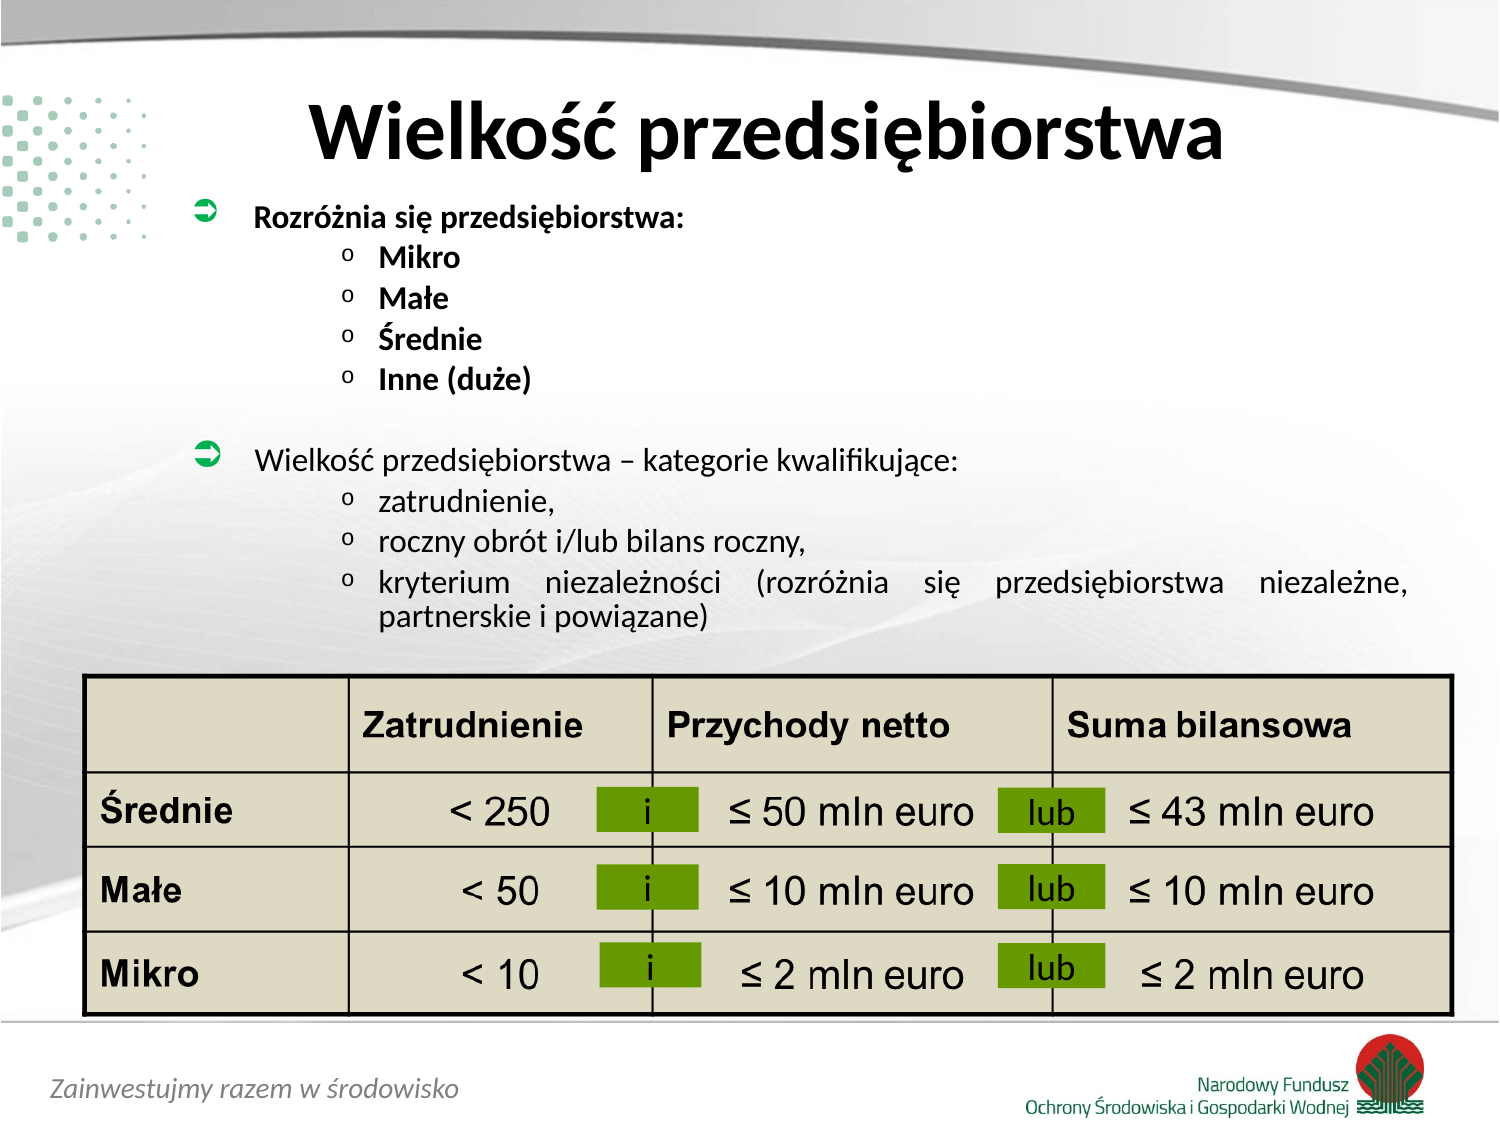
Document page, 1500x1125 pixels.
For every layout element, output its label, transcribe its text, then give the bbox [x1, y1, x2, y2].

title Wielkość przedsiębiorstwa [142, 58, 1393, 194]
picture [0, 0, 1499, 1023]
list Rozróżnia się przedsiębiorstwa: Mikro Małe Średnie Inne (duże) Wielkość przedsiębiorstwa – kategorie kwalifikujące: zatrudnienie, roczny obrót i/lub bilans roczny, kryterium niezależności (rozróżnia się przedsiębiorstwa niezależne, partnerskie i powiązane) [175, 193, 1425, 671]
picture [1026, 1034, 1424, 1118]
